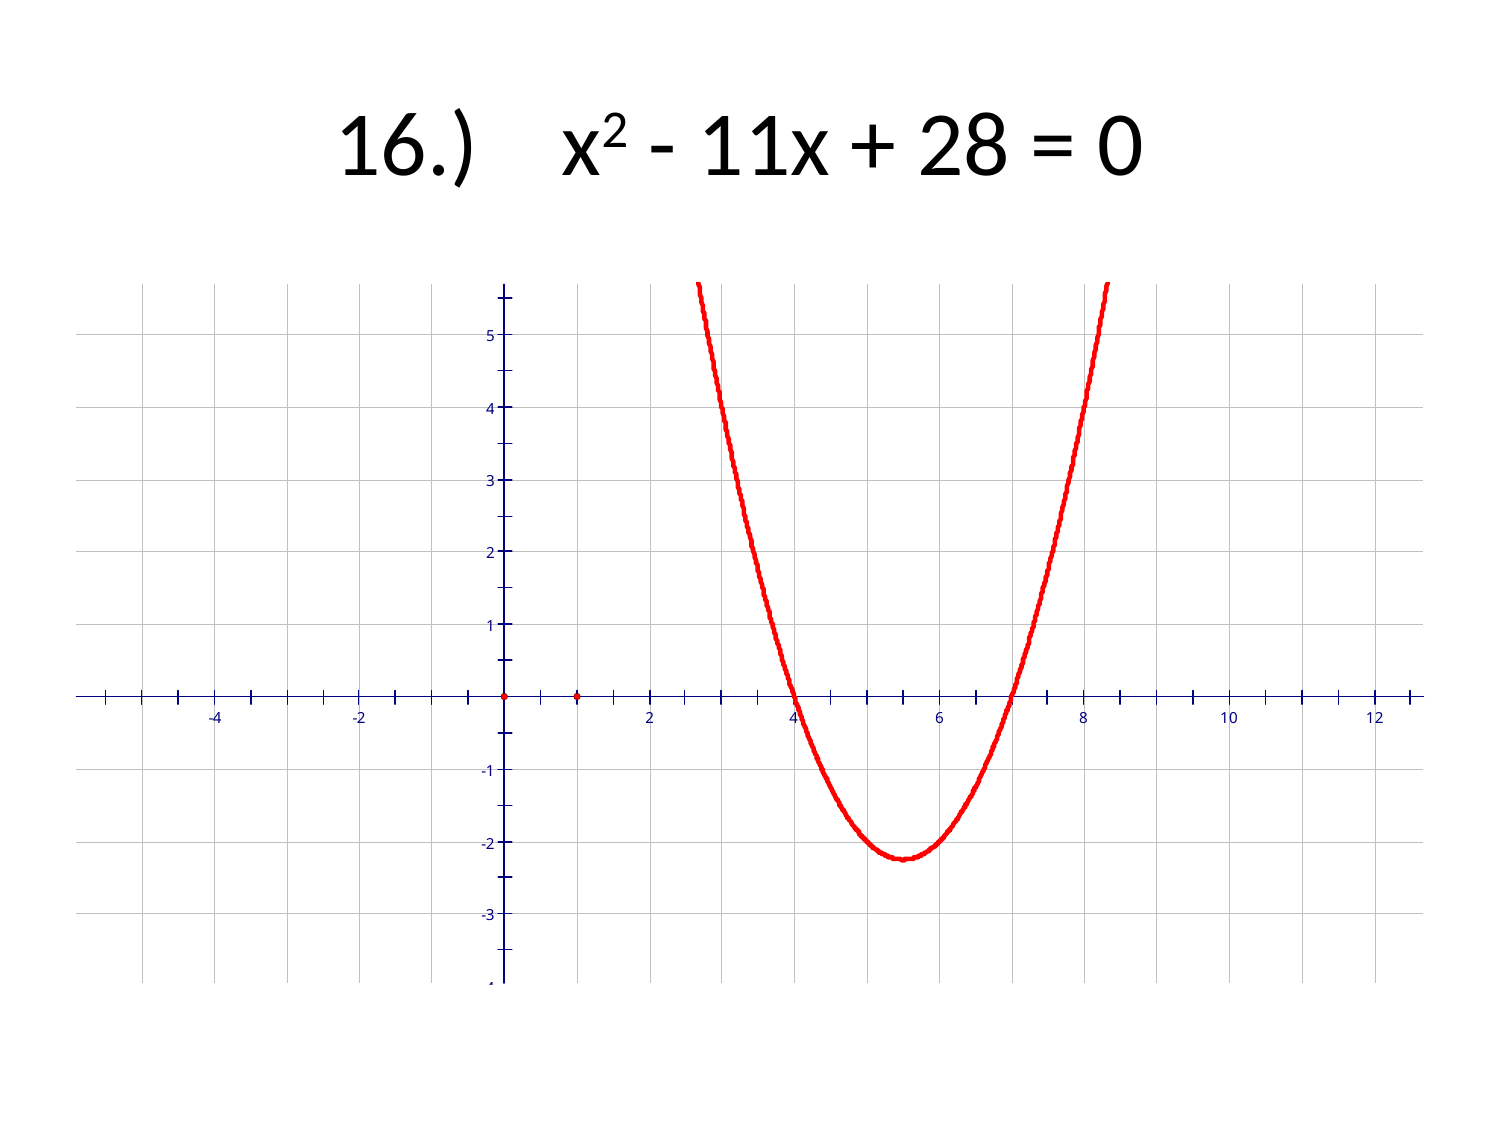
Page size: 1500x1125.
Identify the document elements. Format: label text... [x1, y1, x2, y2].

title 16.) x2 - 11x + 28 = 0 [75, 45, 1425, 233]
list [74, 282, 1426, 985]
